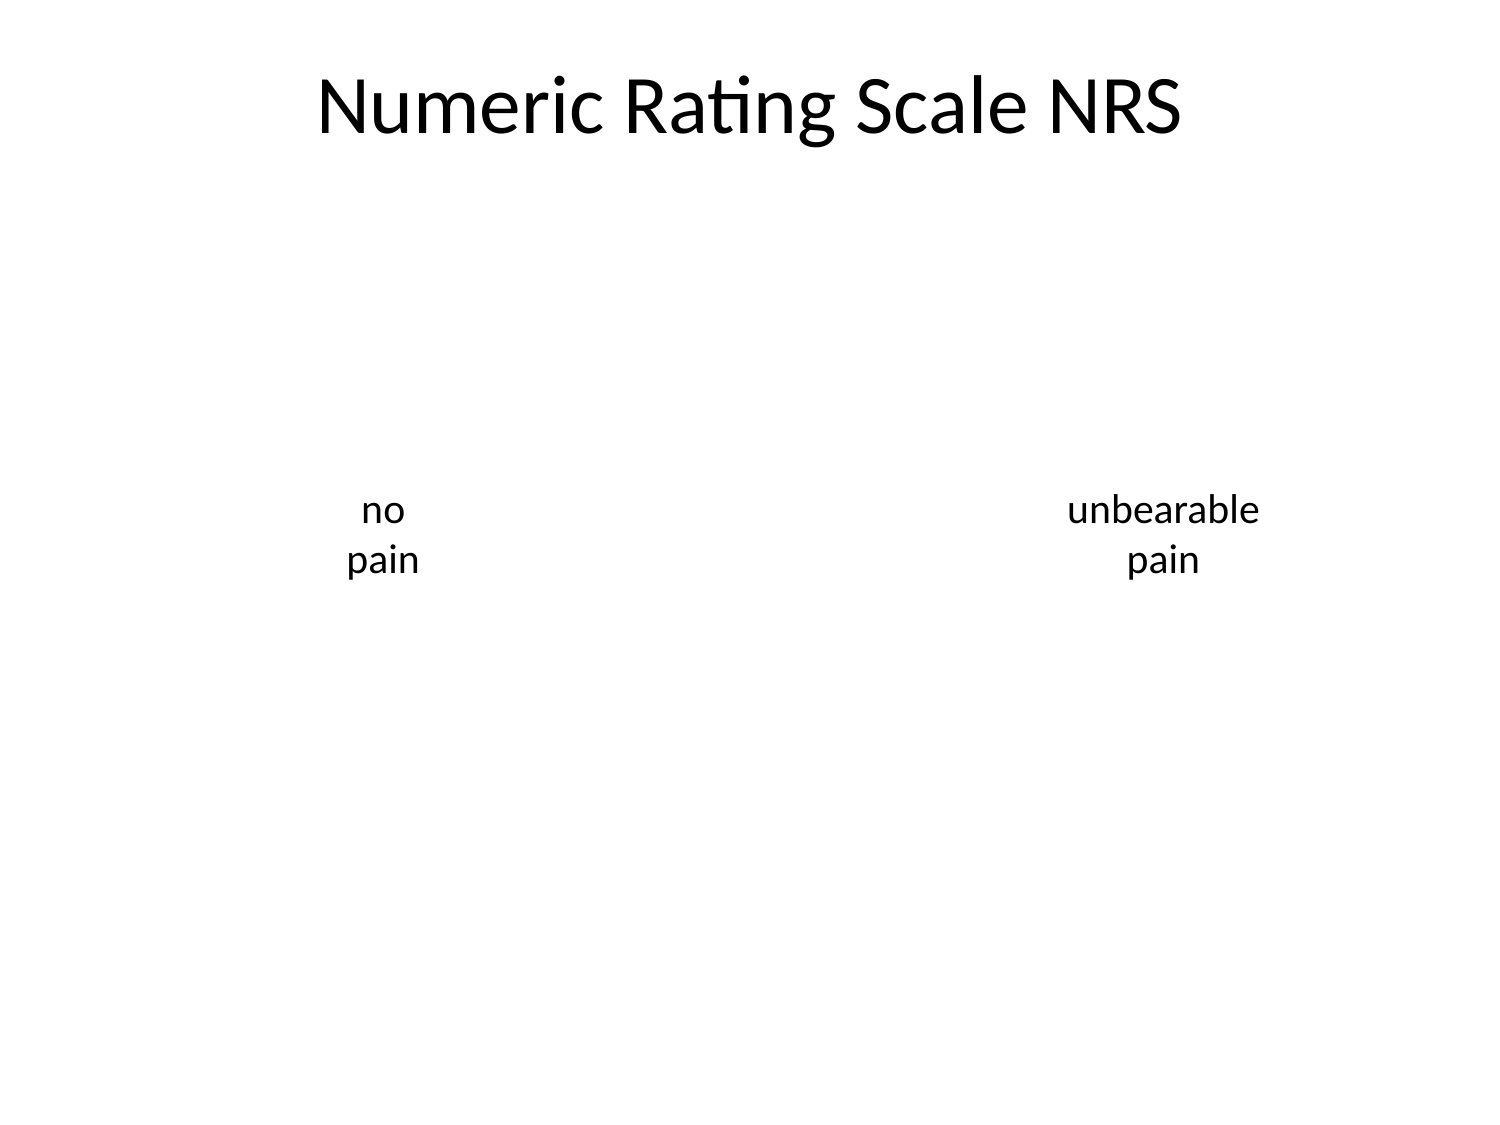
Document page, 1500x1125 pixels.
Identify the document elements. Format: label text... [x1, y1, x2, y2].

text_box no pain [322, 487, 445, 576]
text_box unbearable pain [1033, 487, 1294, 576]
text_box Numeric Rating Scale NRS [144, 50, 1356, 150]
